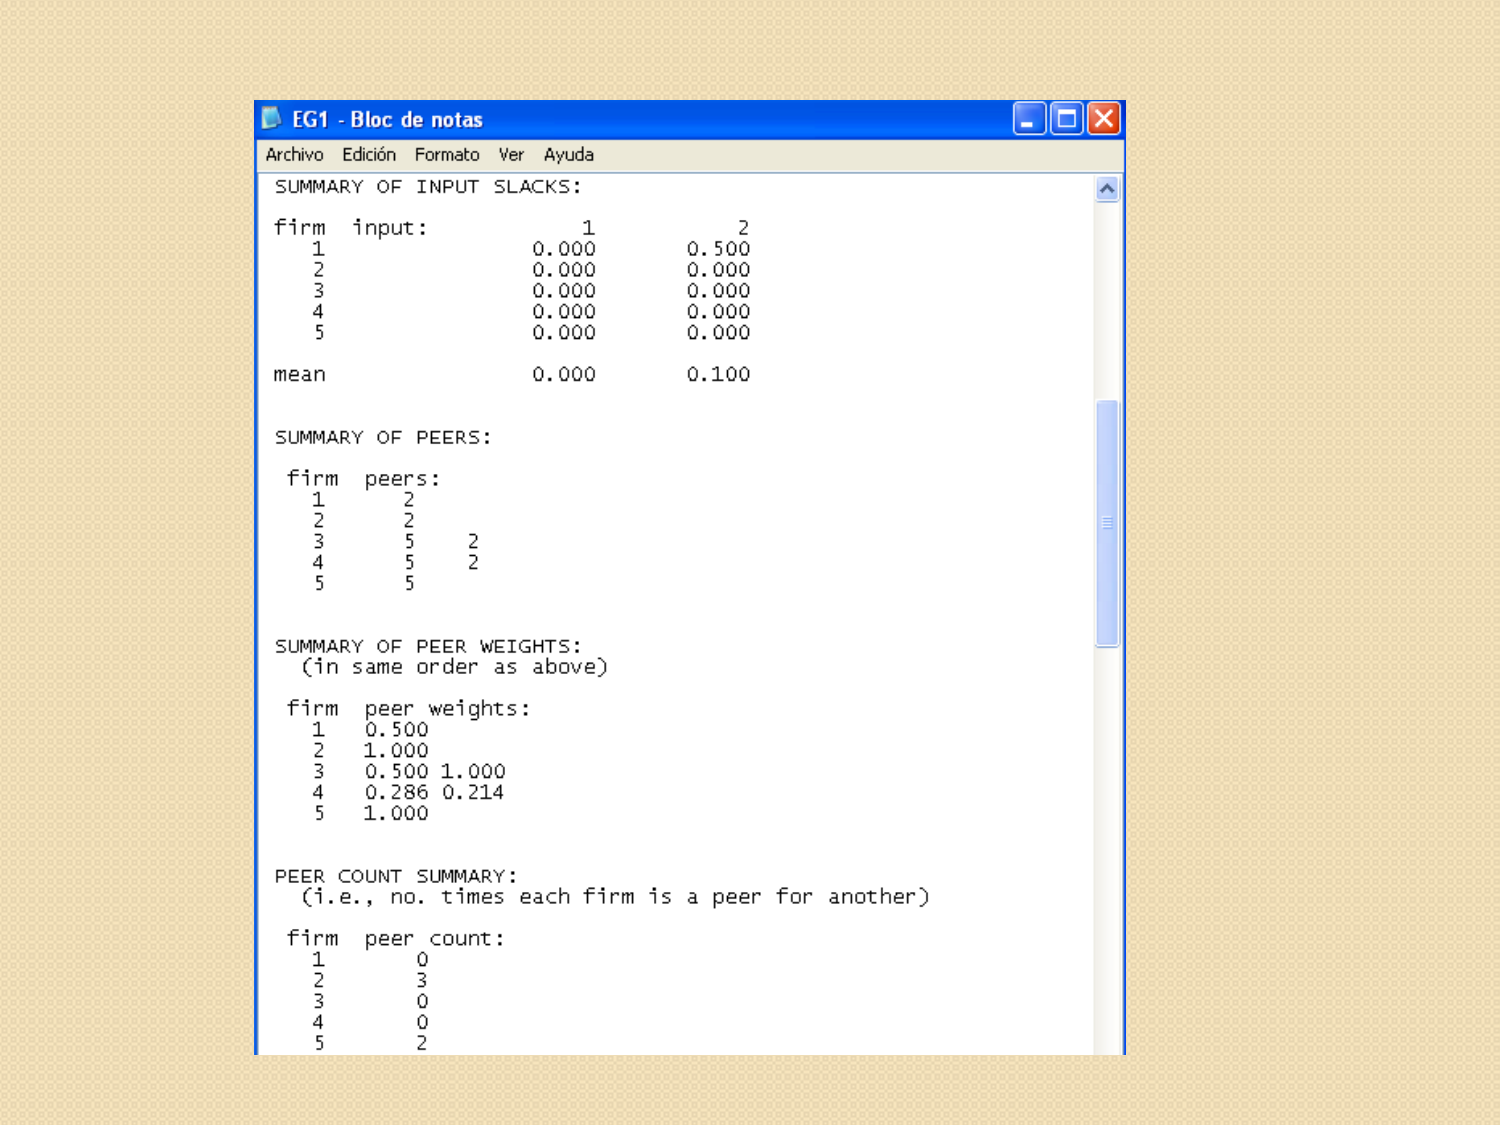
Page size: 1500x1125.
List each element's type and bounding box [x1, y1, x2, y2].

list [254, 99, 1127, 1056]
